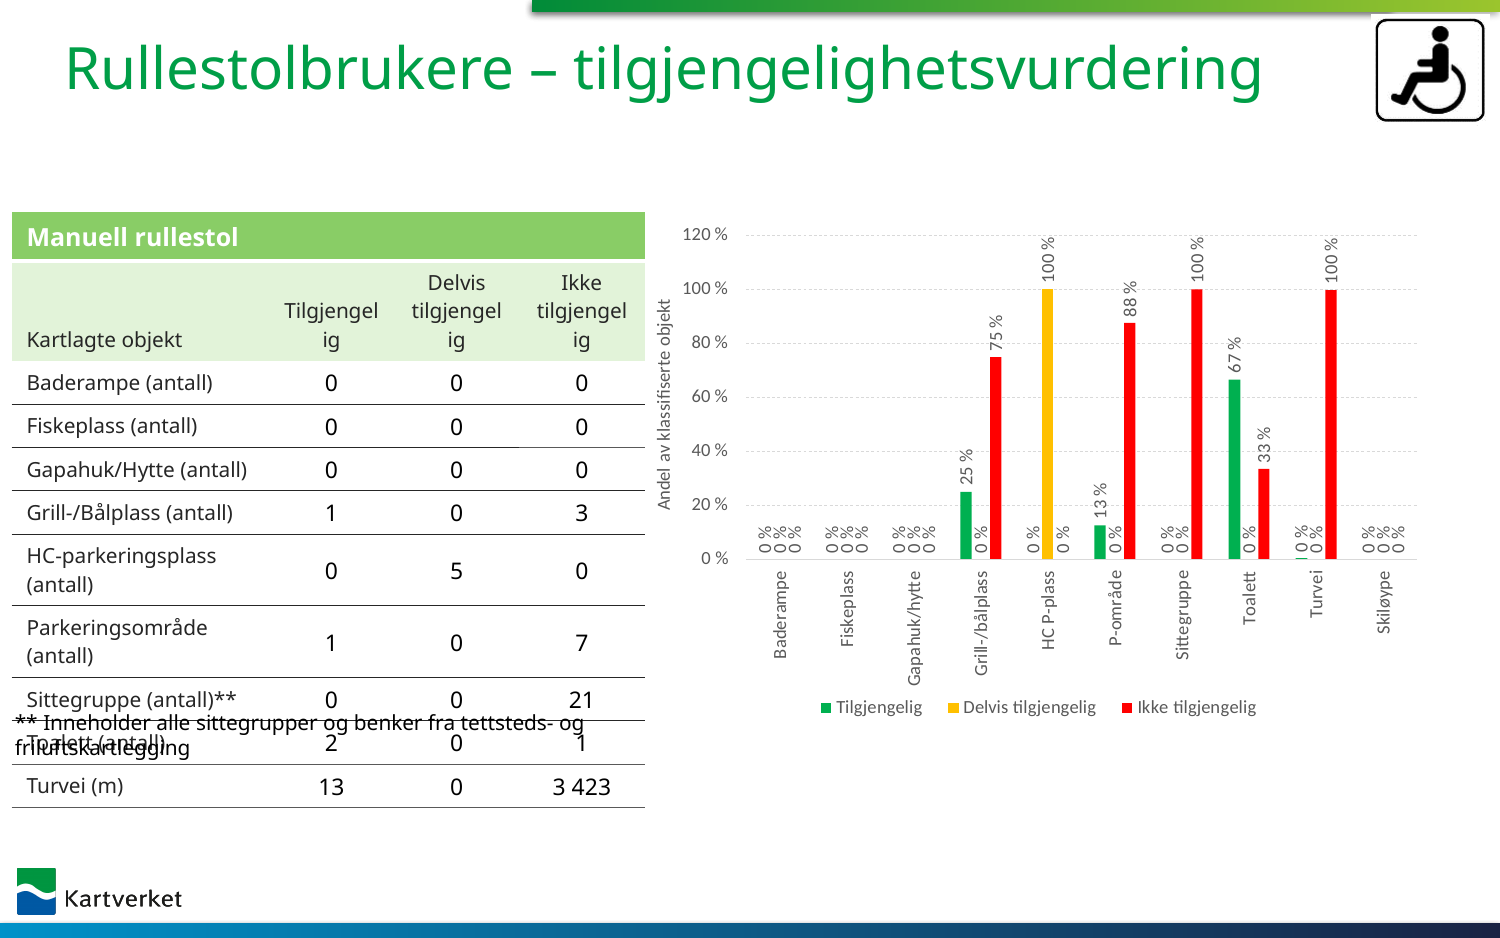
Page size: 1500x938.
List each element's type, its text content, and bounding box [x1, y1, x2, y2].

table_cell 21 [519, 678, 638, 702]
table_cell 0 [394, 678, 519, 702]
table_cell 0 [519, 448, 638, 490]
table_cell 5 [394, 535, 519, 605]
picture [643, 218, 1427, 728]
table_cell Baderampe (antall) [12, 361, 269, 404]
table_cell Sittegruppe (antall)** [12, 678, 269, 702]
table_cell 0 [269, 678, 394, 702]
table_cell 0 [519, 361, 638, 404]
table_cell 13 [269, 768, 394, 807]
picture [1371, 13, 1491, 127]
table_header Manuell rullestol [12, 212, 645, 259]
table_cell 0 [394, 606, 519, 677]
table_cell 1 [269, 606, 394, 677]
table_cell Turvei (m) [12, 768, 269, 807]
table_cell Fiskeplass (antall) [12, 405, 269, 447]
table_cell 0 [269, 535, 394, 605]
table_cell 1 [269, 491, 394, 534]
text_box Rullestolbrukere – tilgjengelighetsvurdering [49, 12, 1372, 109]
table_cell 0 [269, 448, 394, 490]
text_box ** Inneholder alle sittegrupper og benker fra tettsteds- og friluftskartlegging [0, 702, 745, 768]
table_cell 0 [394, 361, 519, 404]
table_cell 3 423 [519, 768, 645, 807]
table_cell 0 [519, 405, 638, 447]
table_cell Parkeringsområde (antall) [12, 606, 269, 677]
table_cell 3 [519, 491, 638, 534]
table_cell 7 [519, 606, 638, 677]
table_cell Ikke tilgjengelig [519, 263, 638, 361]
table_cell 0 [519, 535, 638, 605]
table_cell 0 [394, 491, 519, 534]
table_cell Kartlagte objekt [12, 263, 269, 361]
table_cell 0 [269, 405, 394, 447]
table_cell 0 [269, 361, 394, 404]
table_cell 0 [394, 768, 519, 807]
table_cell Grill-/Bålplass (antall) [12, 491, 269, 534]
table_cell HC-parkeringsplass (antall) [12, 535, 269, 605]
table_cell 0 [394, 448, 519, 490]
table_cell Delvis tilgjengelig [394, 263, 519, 361]
table_cell Gapahuk/Hytte (antall) [12, 448, 269, 490]
table_cell Tilgjengelig [269, 263, 394, 361]
table_cell 0 [394, 405, 519, 447]
